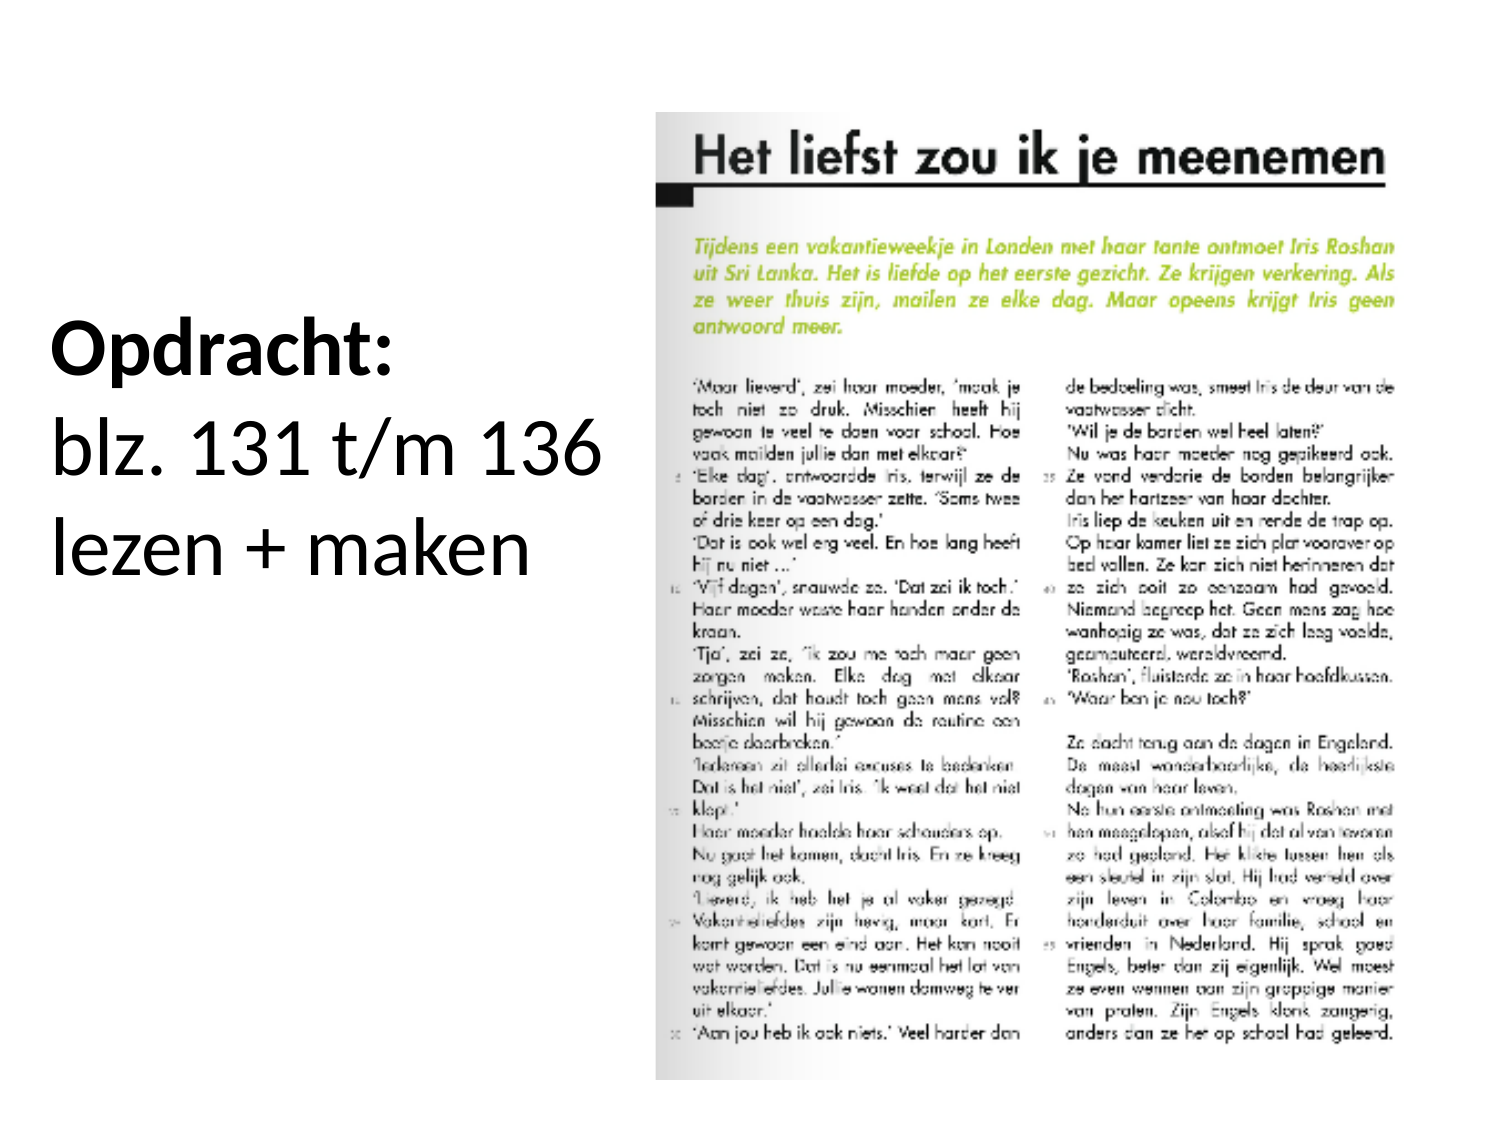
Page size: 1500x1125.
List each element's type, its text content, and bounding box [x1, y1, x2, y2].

picture [655, 111, 1443, 1080]
title Opdracht: blz. 131 t/m 136 lezen + maken [35, 196, 650, 688]
